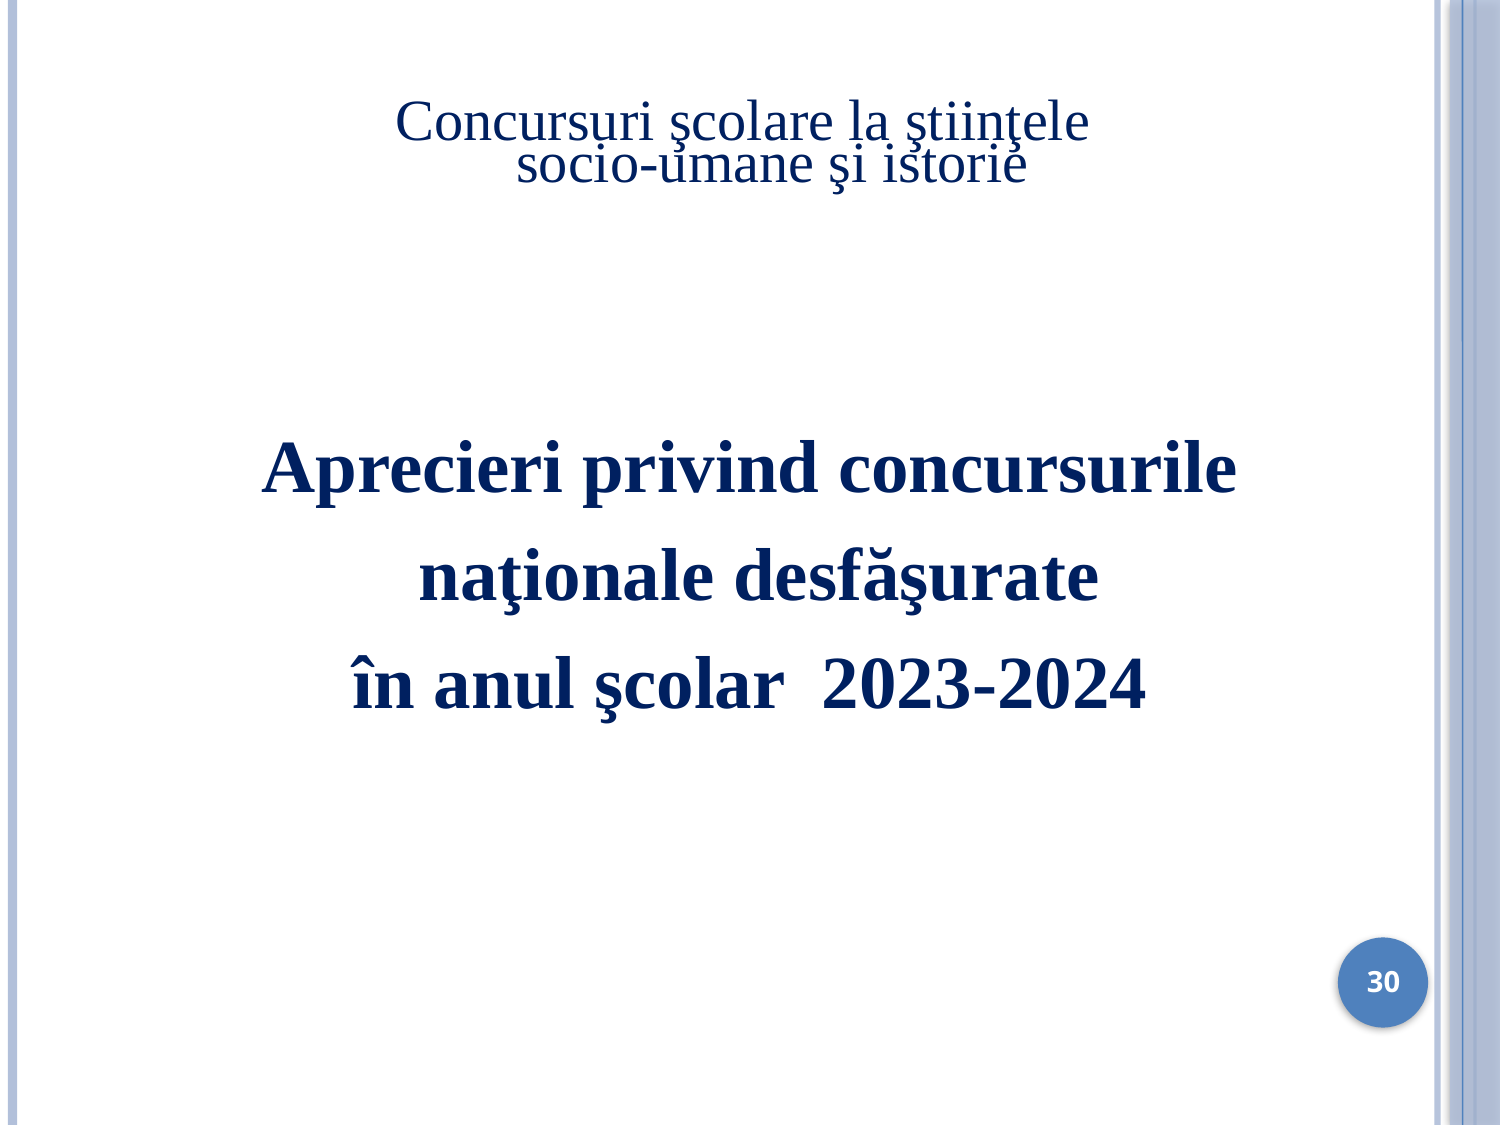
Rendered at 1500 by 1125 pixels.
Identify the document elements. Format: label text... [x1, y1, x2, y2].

slide_number 30 [1333, 940, 1434, 1026]
text_box Concursuri şcolare la ştiinţele socio-umane şi istorie Aprecieri privind concursurile naţionale desfăşurate în anul şcolar 2023-2024 [112, 99, 1388, 943]
